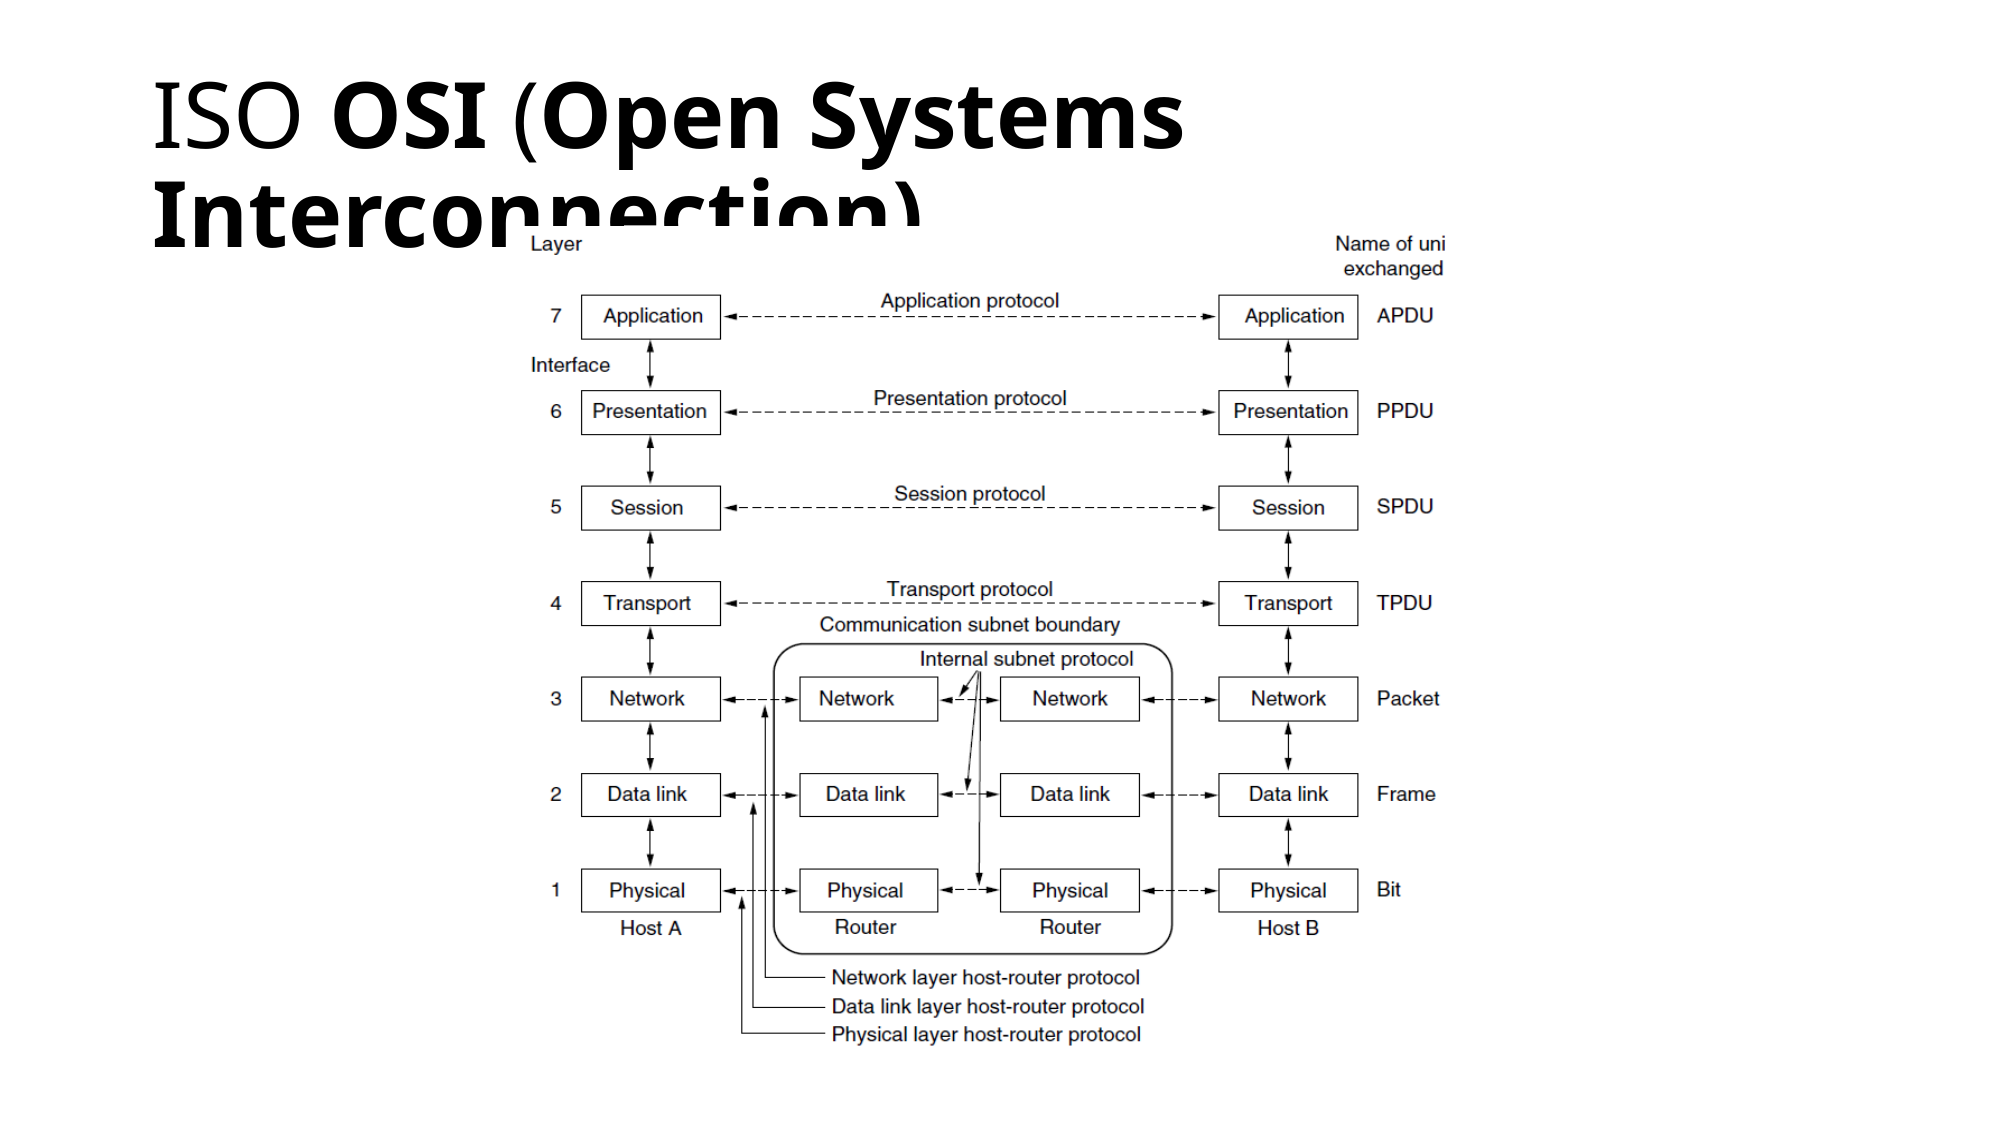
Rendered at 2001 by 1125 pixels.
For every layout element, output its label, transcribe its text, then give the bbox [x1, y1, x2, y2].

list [515, 226, 1446, 1051]
title ISO OSI (Open Systems Interconnection) [137, 59, 1863, 278]
